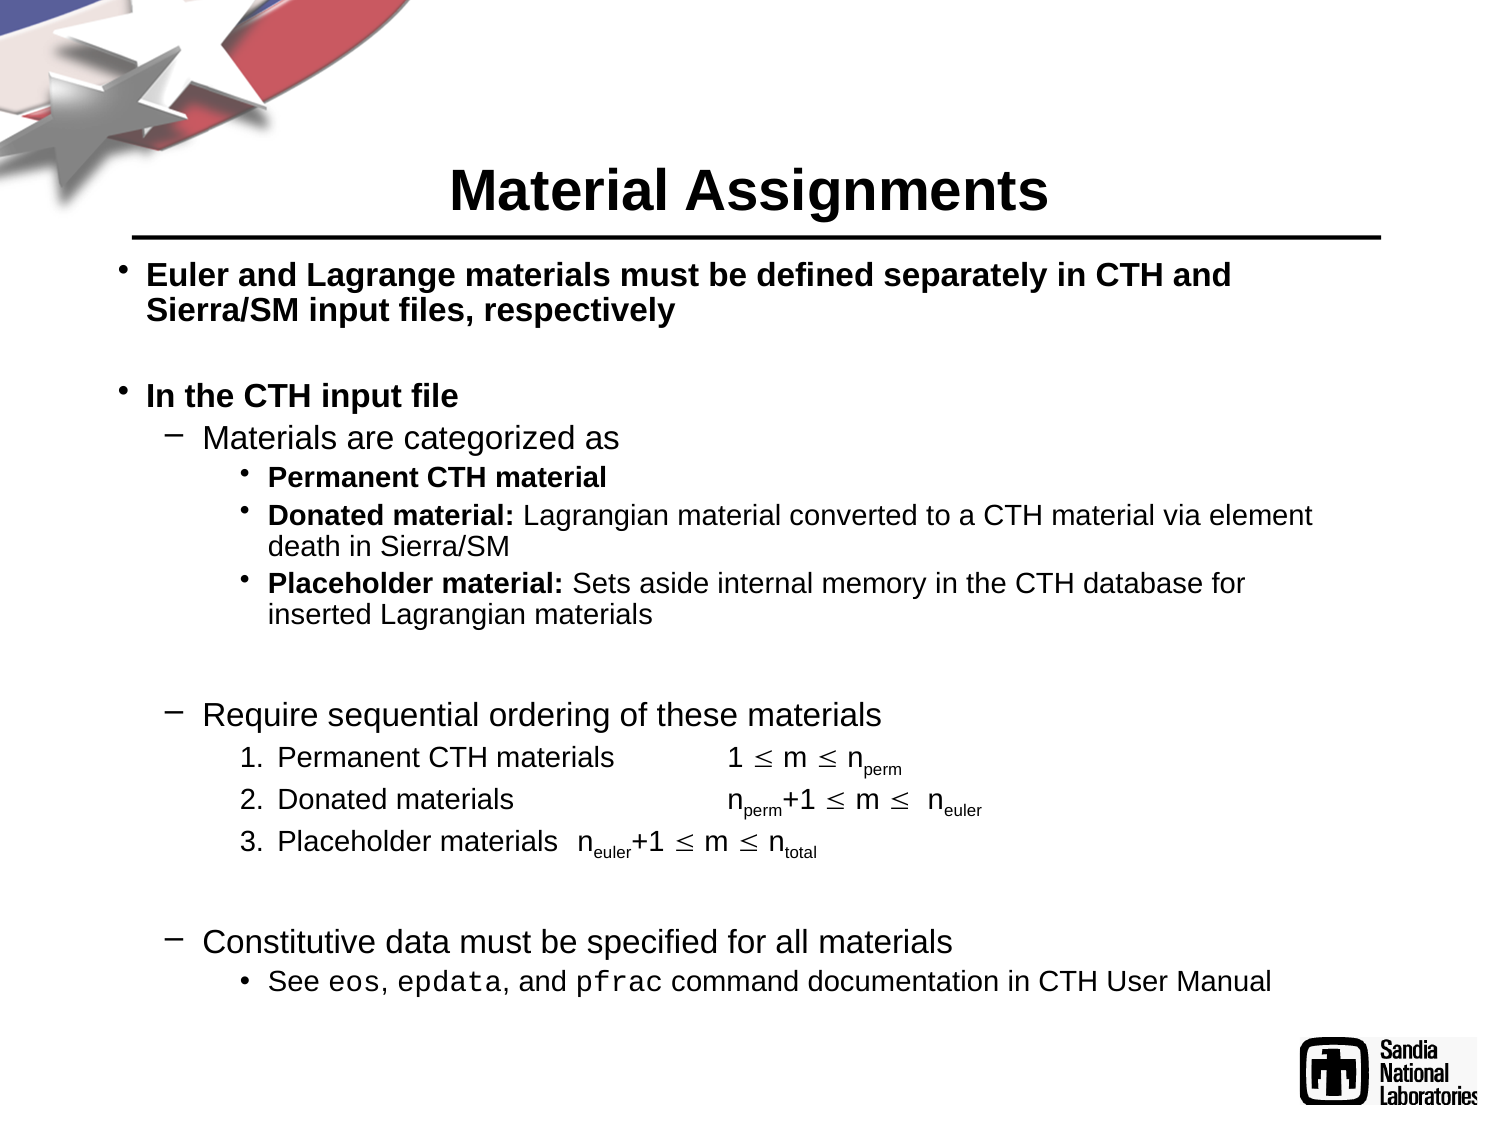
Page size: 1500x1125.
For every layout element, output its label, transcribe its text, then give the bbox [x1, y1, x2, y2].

title Material Assignments [112, 87, 1388, 288]
list Euler and Lagrange materials must be defined separately in CTH and Sierra/SM input files, respectively In the CTH input file Materials are categorized as Permanent CTH material Donated material: Lagrangian material converted to a CTH material via element death in Sierra/SM Placeholder material: Sets aside internal memory in the CTH database for inserted Lagrangian materials Require sequential ordering of these materials Permanent CTH materials 1  m  nperm Donated materials nperm+1  m  neuler Placeholder materials neuler+1  m  ntotal Constitutive data must be specified for all materials See eos, epdata, and pfrac command documentation in CTH User Manual [75, 249, 1350, 963]
